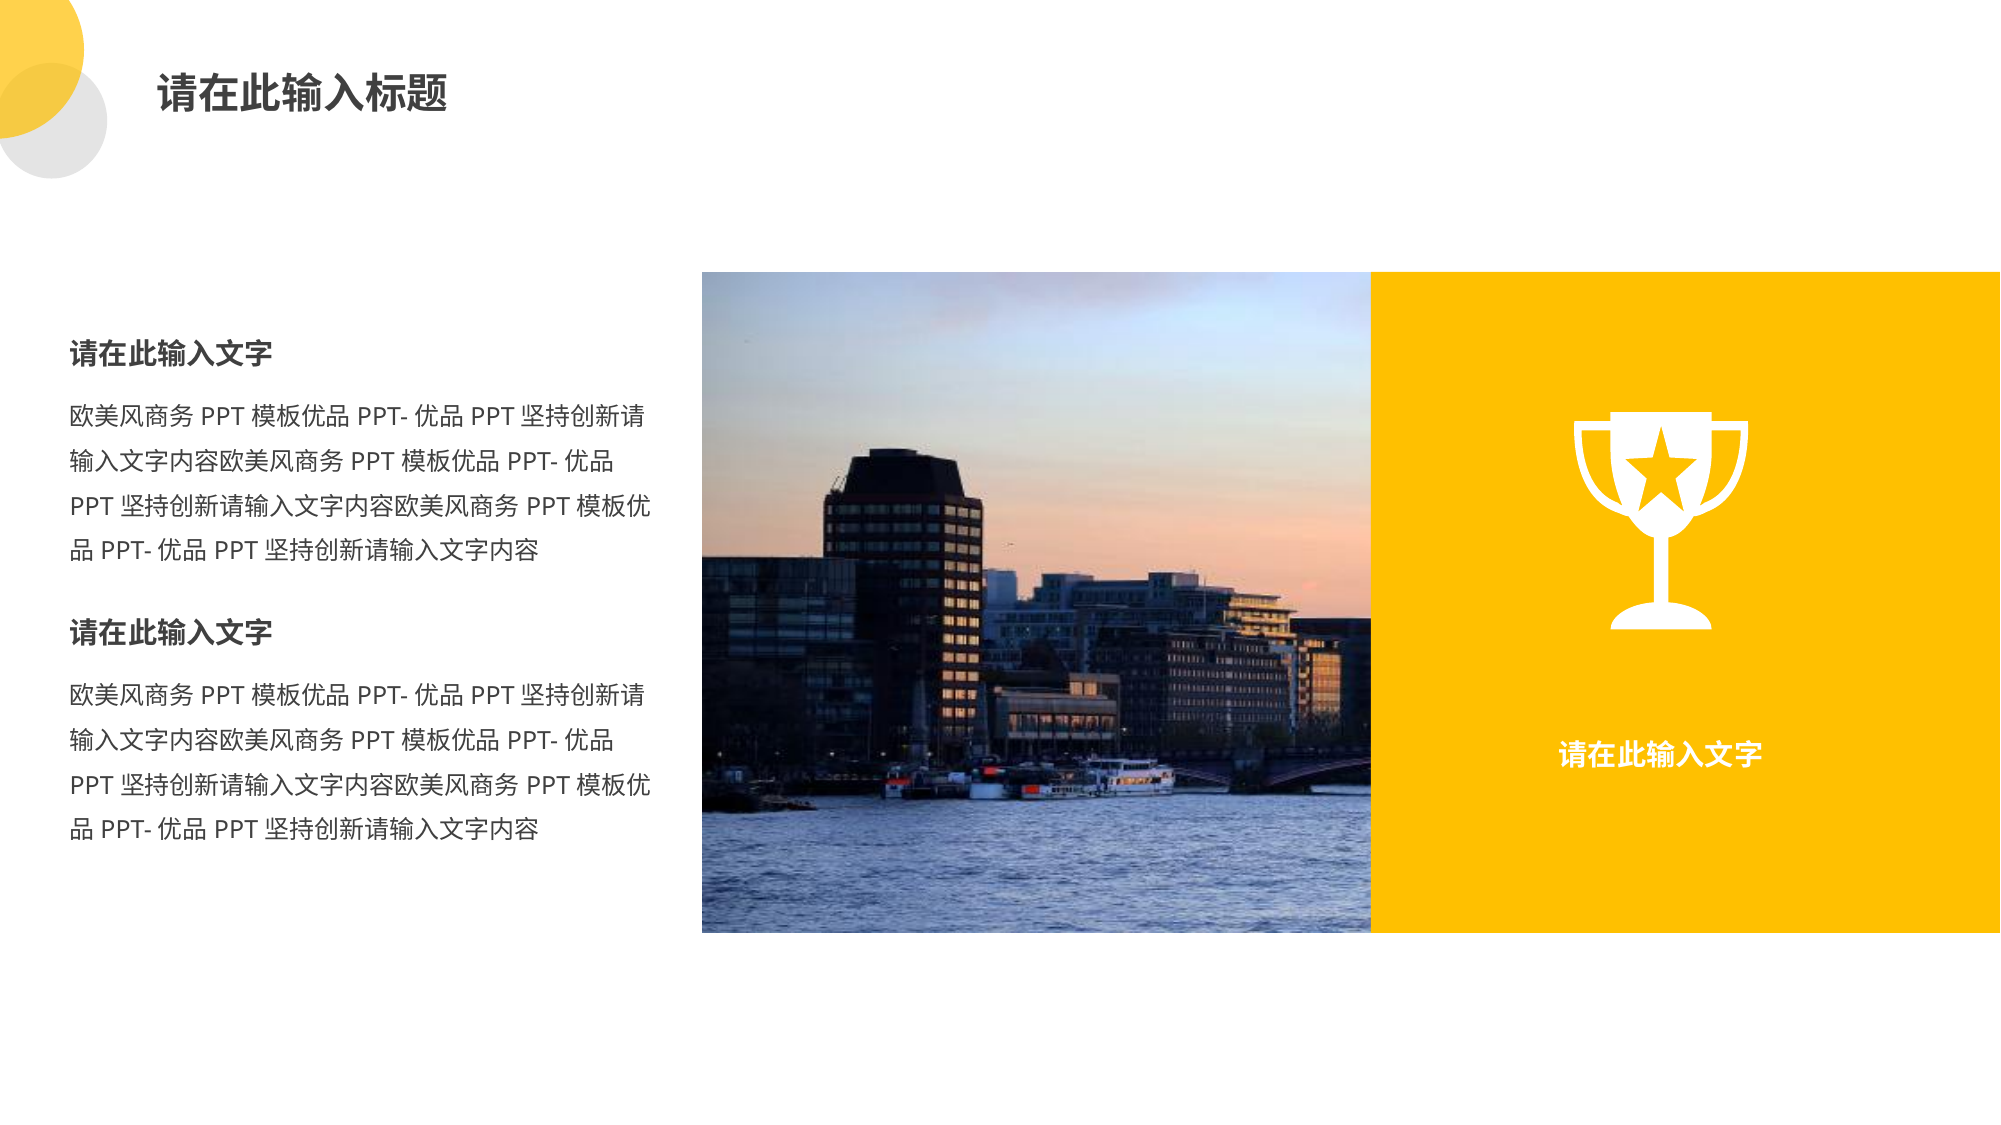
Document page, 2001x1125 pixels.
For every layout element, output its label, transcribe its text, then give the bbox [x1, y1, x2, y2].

text_box [1370, 271, 2000, 934]
text_box 请在此输入标题 [141, 59, 464, 124]
text_box 欧美风商务PPT模板优品PPT-优品PPT坚持创新请输入文字内容欧美风商务PPT模板优品PPT-优品PPT坚持创新请输入文字内容欧美风商务PPT模板优品PPT-优品PPT坚持创新请输入文字内容 [54, 377, 677, 573]
text_box 请在此输入文字 [54, 327, 289, 378]
picture [702, 271, 1864, 933]
text_box 欧美风商务PPT模板优品PPT-优品PPT坚持创新请输入文字内容欧美风商务PPT模板优品PPT-优品PPT坚持创新请输入文字内容欧美风商务PPT模板优品PPT-优品PPT坚持创新请输入文字内容 [54, 657, 677, 852]
text_box 请在此输入文字 [54, 607, 289, 657]
